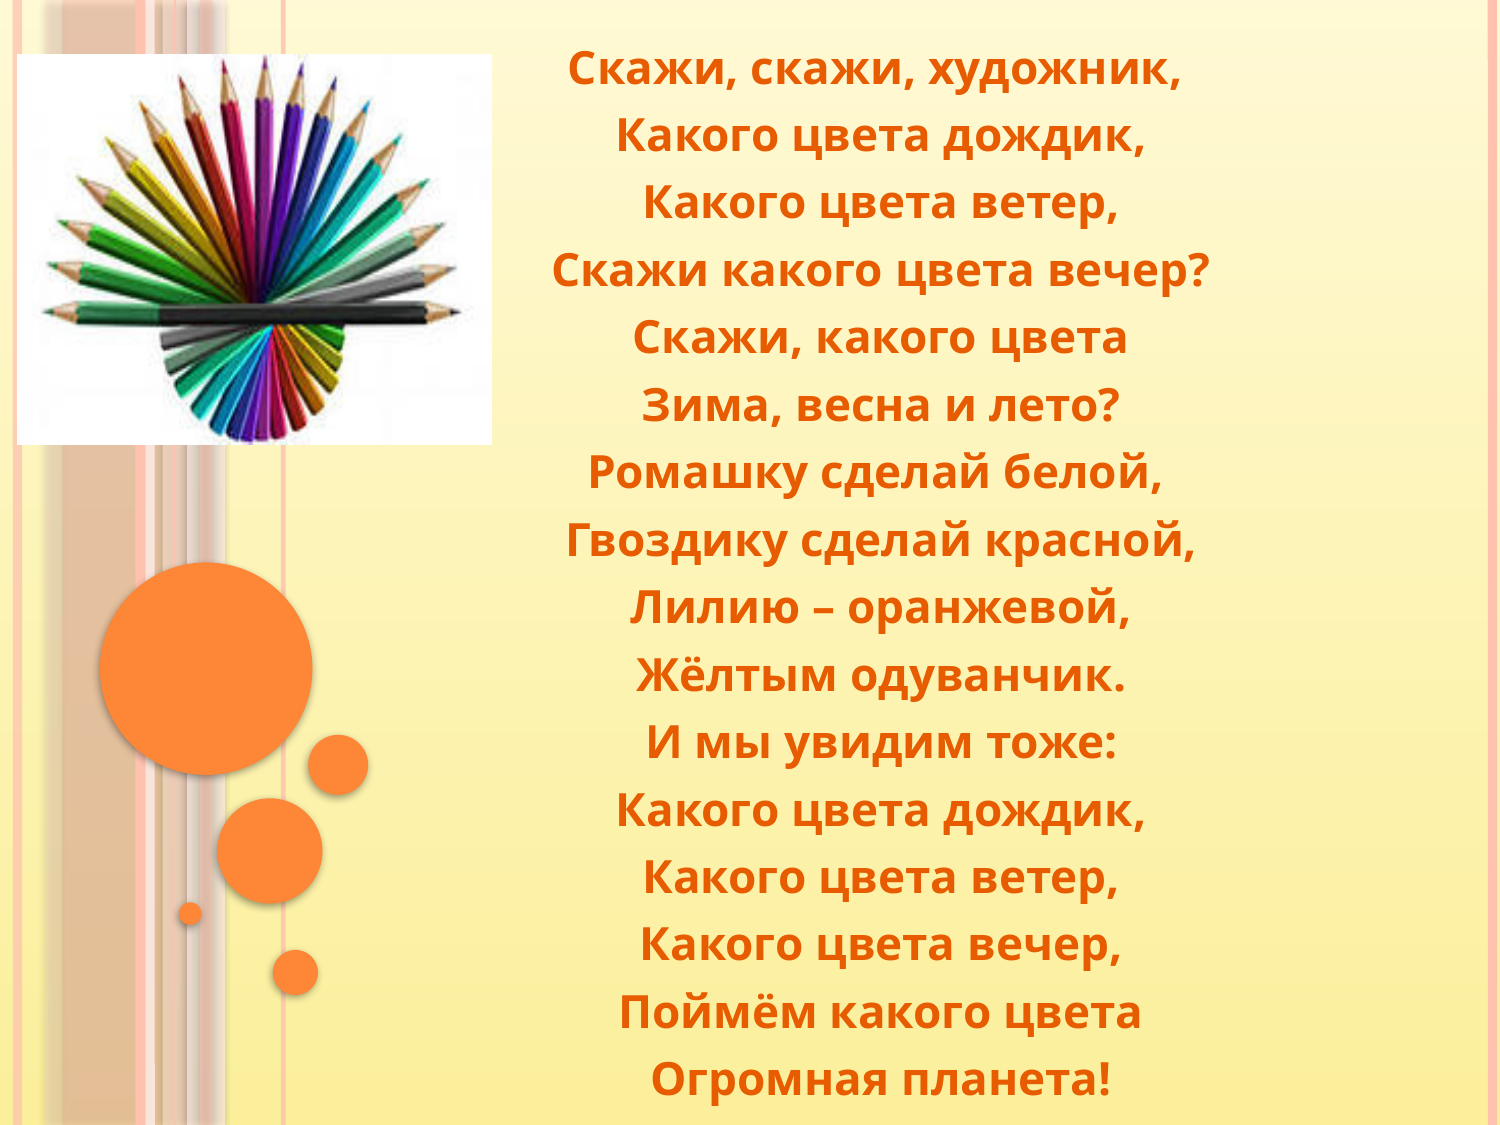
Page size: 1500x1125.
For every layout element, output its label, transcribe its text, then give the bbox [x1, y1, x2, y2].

list Скажи, скажи, художник, Какого цвета дождик, Какого цвета ветер, Скажи какого цвета вечер? Скажи, какого цвета Зима, весна и лето? Ромашку сделай белой, Гвоздику сделай красной, Лилию – оранжевой, Жёлтым одуванчик. И мы увидим тоже: Какого цвета дождик, Какого цвета ветер, Какого цвета вечер, Поймём какого цвета Огромная планета! [375, 30, 1388, 1125]
picture [17, 54, 493, 445]
